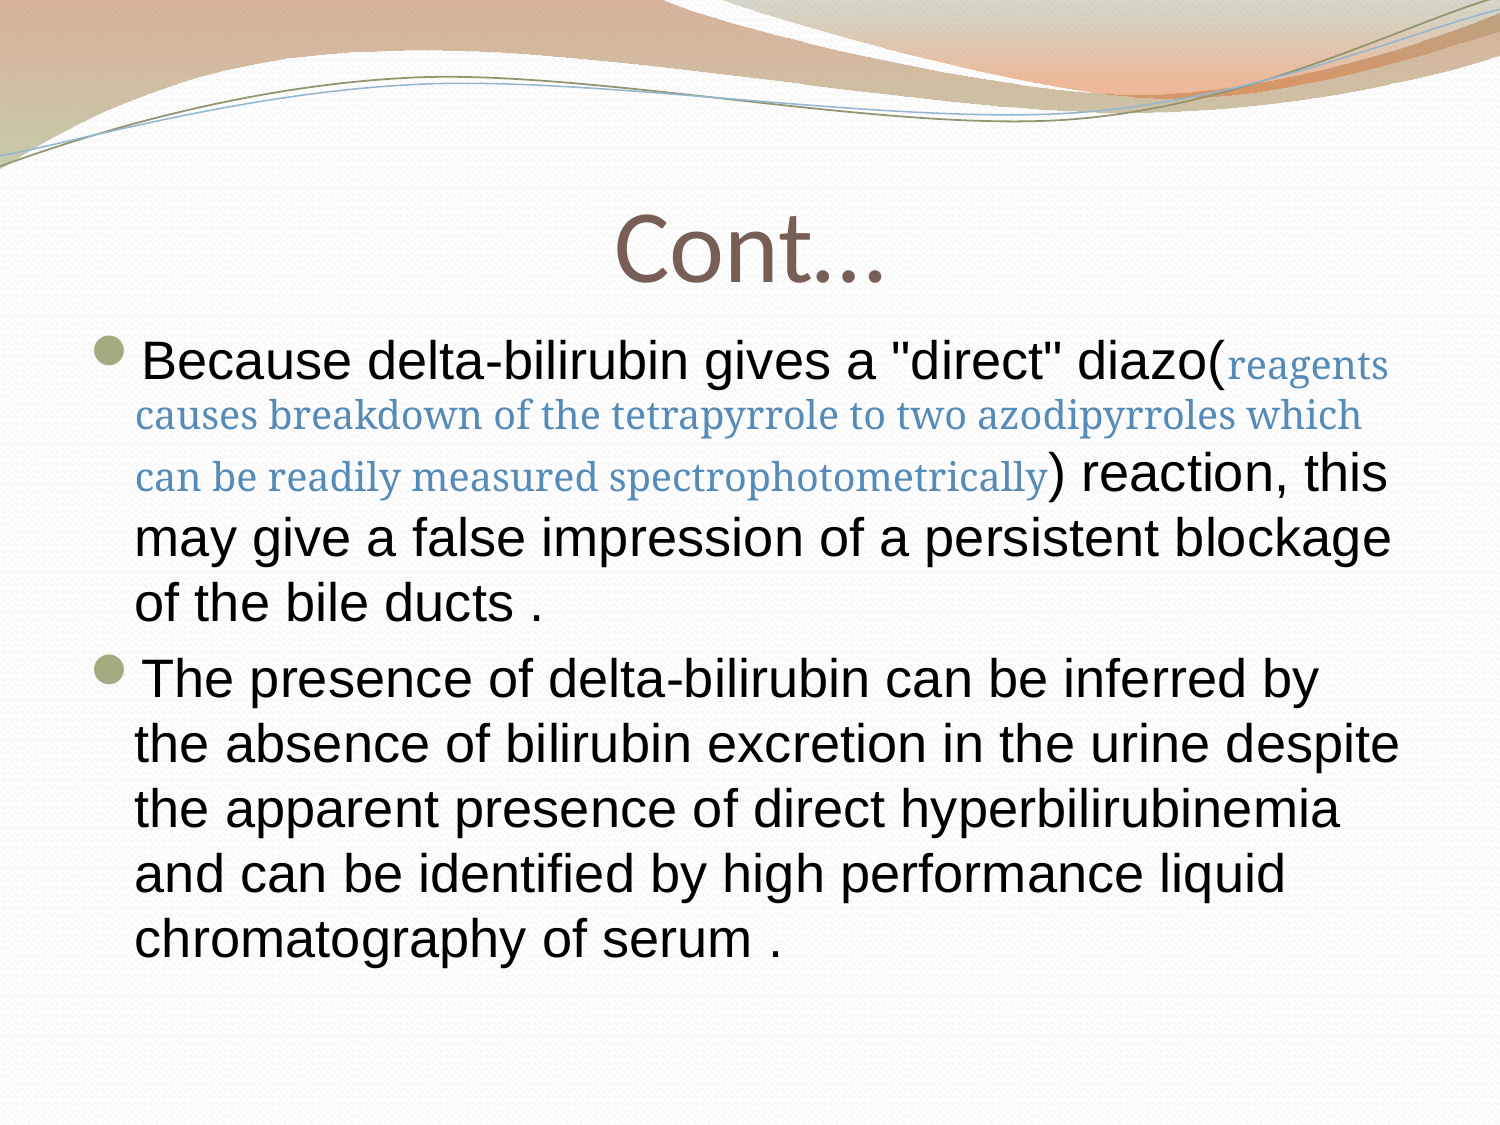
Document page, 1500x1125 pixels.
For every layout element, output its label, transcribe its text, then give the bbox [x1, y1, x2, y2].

list Because delta-bilirubin gives a "direct" diazo(reagents causes breakdown of the tetrapyrrole to two azodipyrroles which can be readily measured spectrophotometrically) reaction, this may give a false impression of a persistent blockage of the bile ducts . The presence of delta-bilirubin can be inferred by the absence of bilirubin excretion in the urine despite the apparent presence of direct hyperbilirubinemia and can be identified by high performance liquid chromatography of serum . [75, 317, 1425, 1038]
title Cont… [75, 115, 1425, 303]
